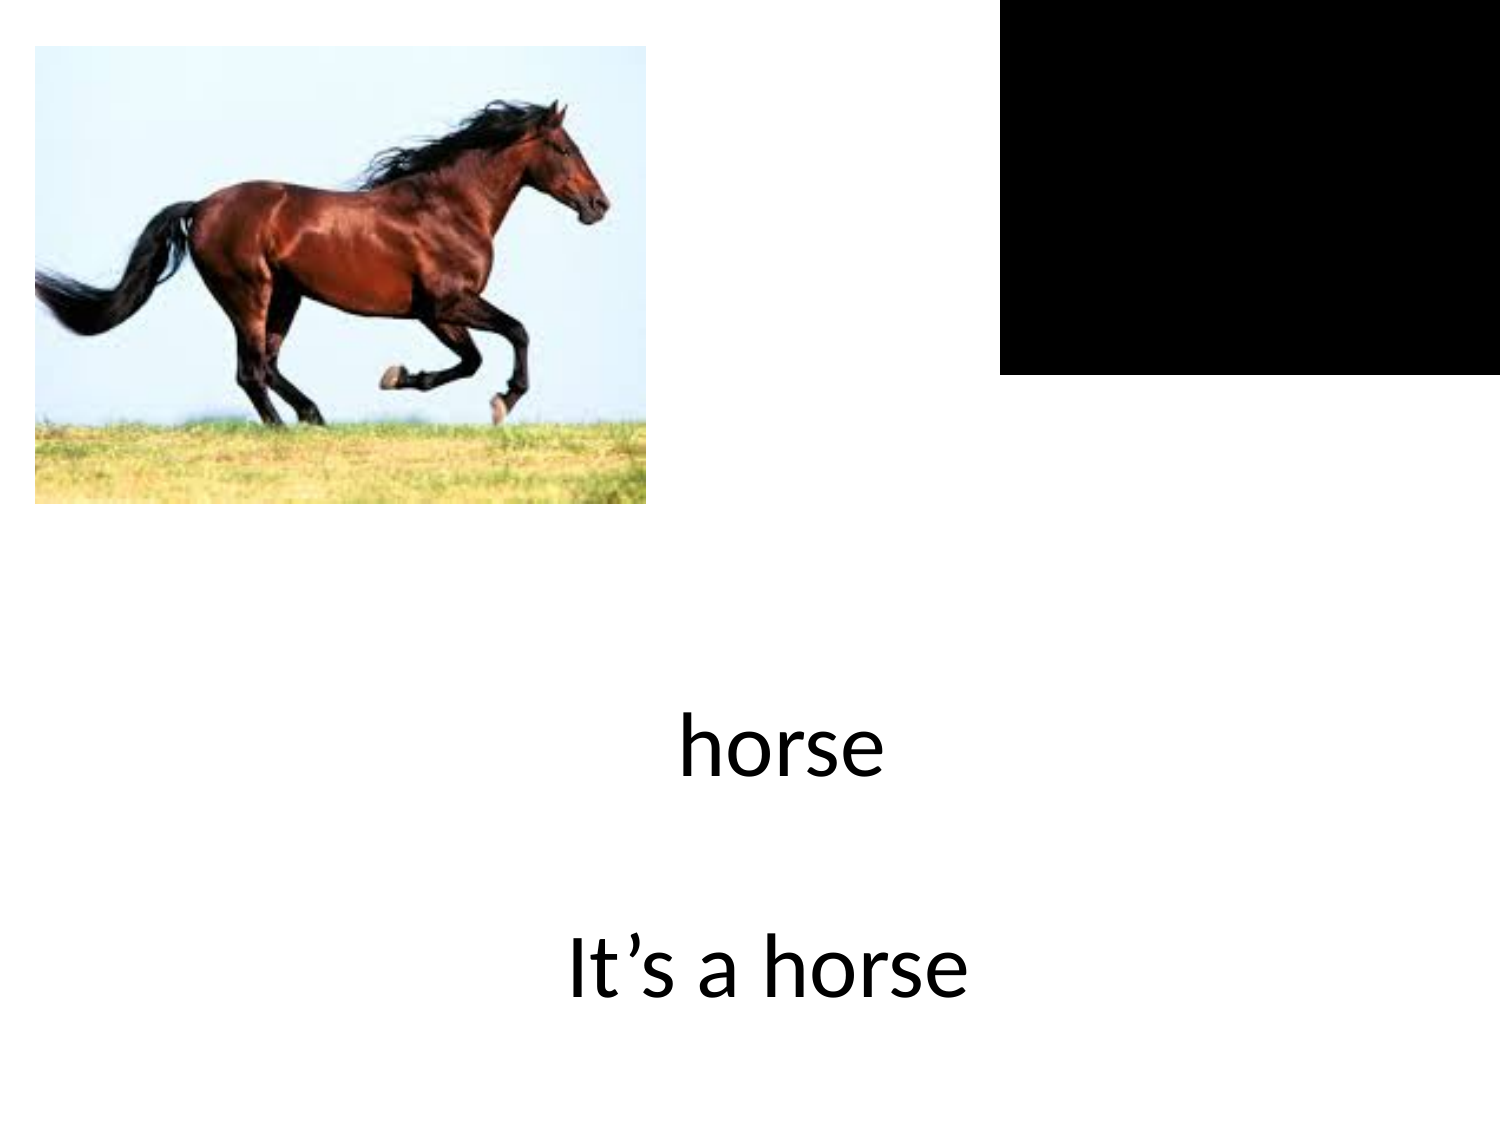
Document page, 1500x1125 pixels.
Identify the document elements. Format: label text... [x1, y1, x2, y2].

text_box horse [106, 646, 1457, 834]
picture [34, 46, 646, 505]
title It’s a horse [93, 867, 1444, 1055]
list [999, 0, 1500, 376]
